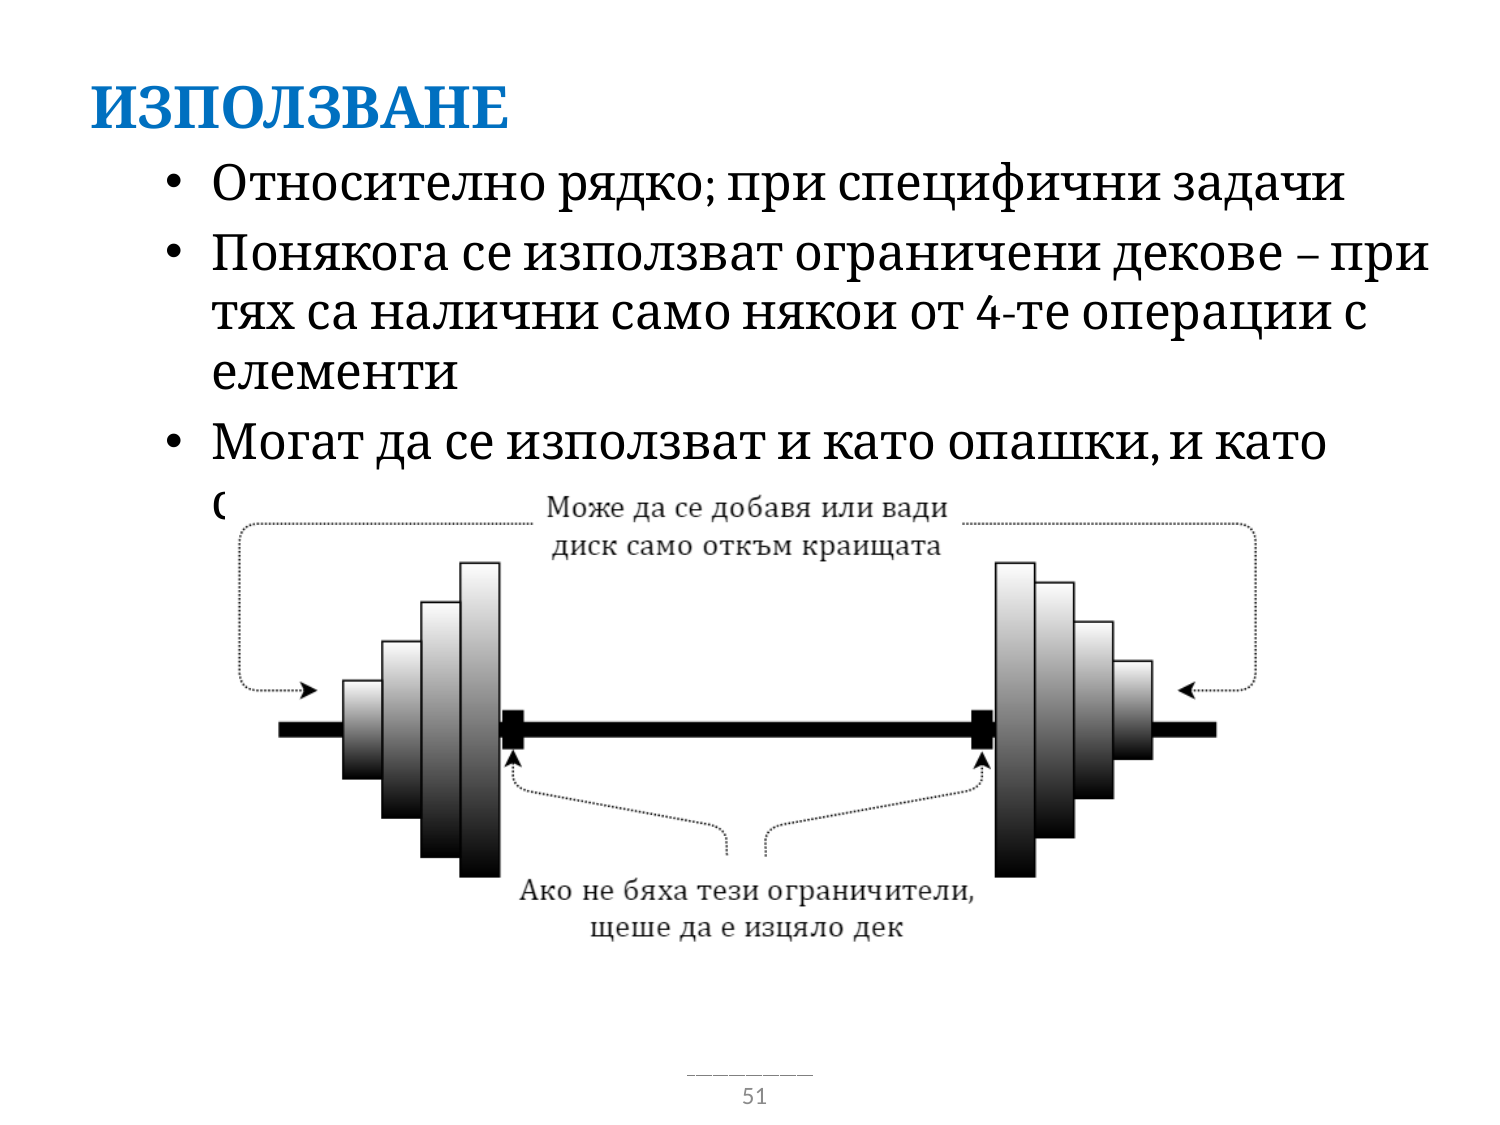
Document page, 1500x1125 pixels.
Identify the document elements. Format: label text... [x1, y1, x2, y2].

picture [224, 474, 1276, 958]
slide_number 51 [579, 1065, 930, 1125]
list Използване Относително рядко; при специфични задачи Понякога се използват ограничени декове – при тях са налични само някои от 4-те операции с елементи Могат да се използват и като опашки, и като стекове [75, 62, 1450, 1063]
